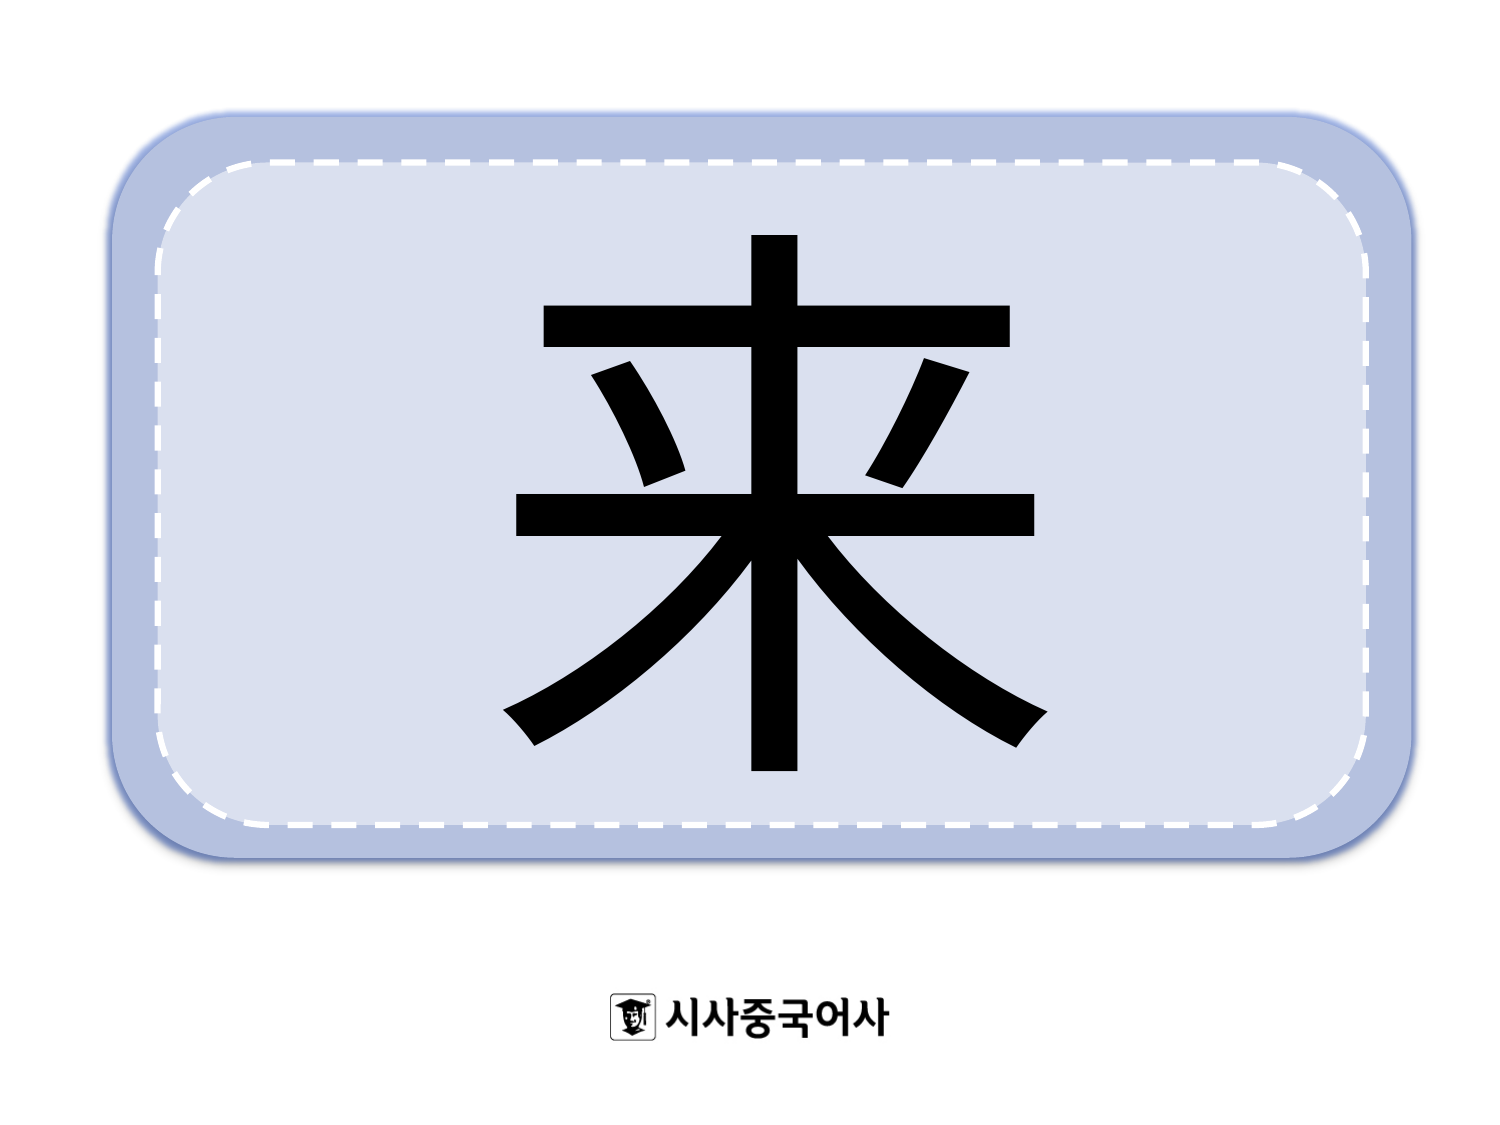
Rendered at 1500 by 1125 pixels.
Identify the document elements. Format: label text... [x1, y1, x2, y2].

text_box 来 [171, 160, 1380, 824]
picture [602, 987, 898, 1047]
